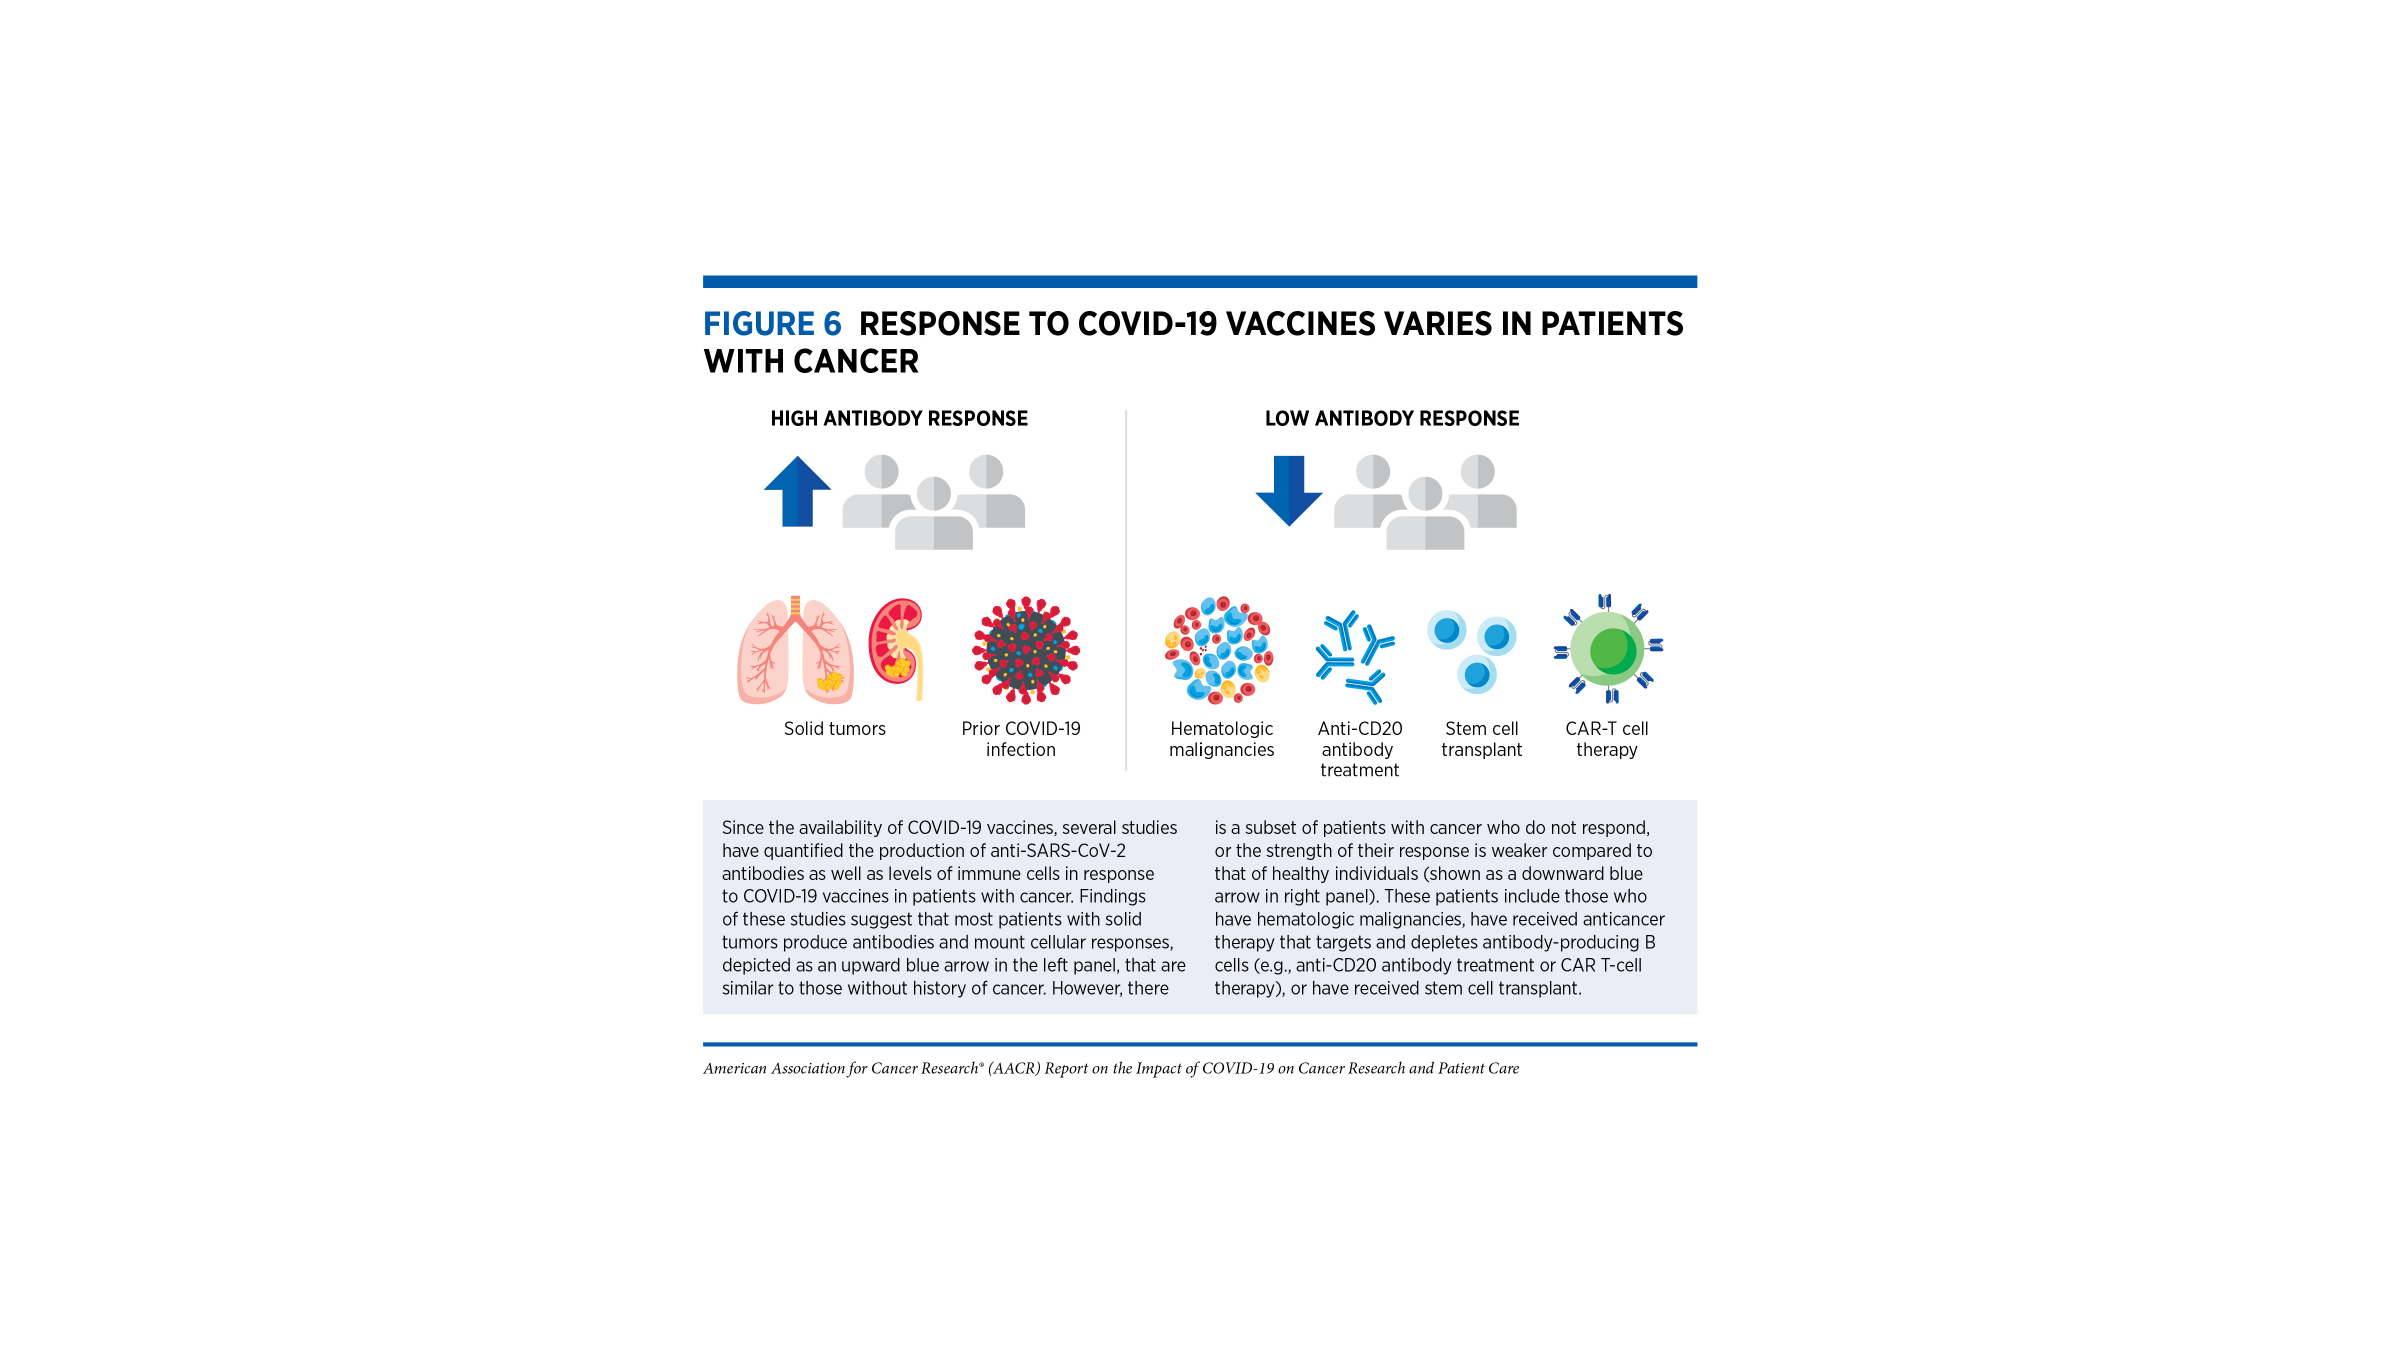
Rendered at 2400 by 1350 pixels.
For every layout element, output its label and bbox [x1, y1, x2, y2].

picture [687, 261, 1713, 1089]
